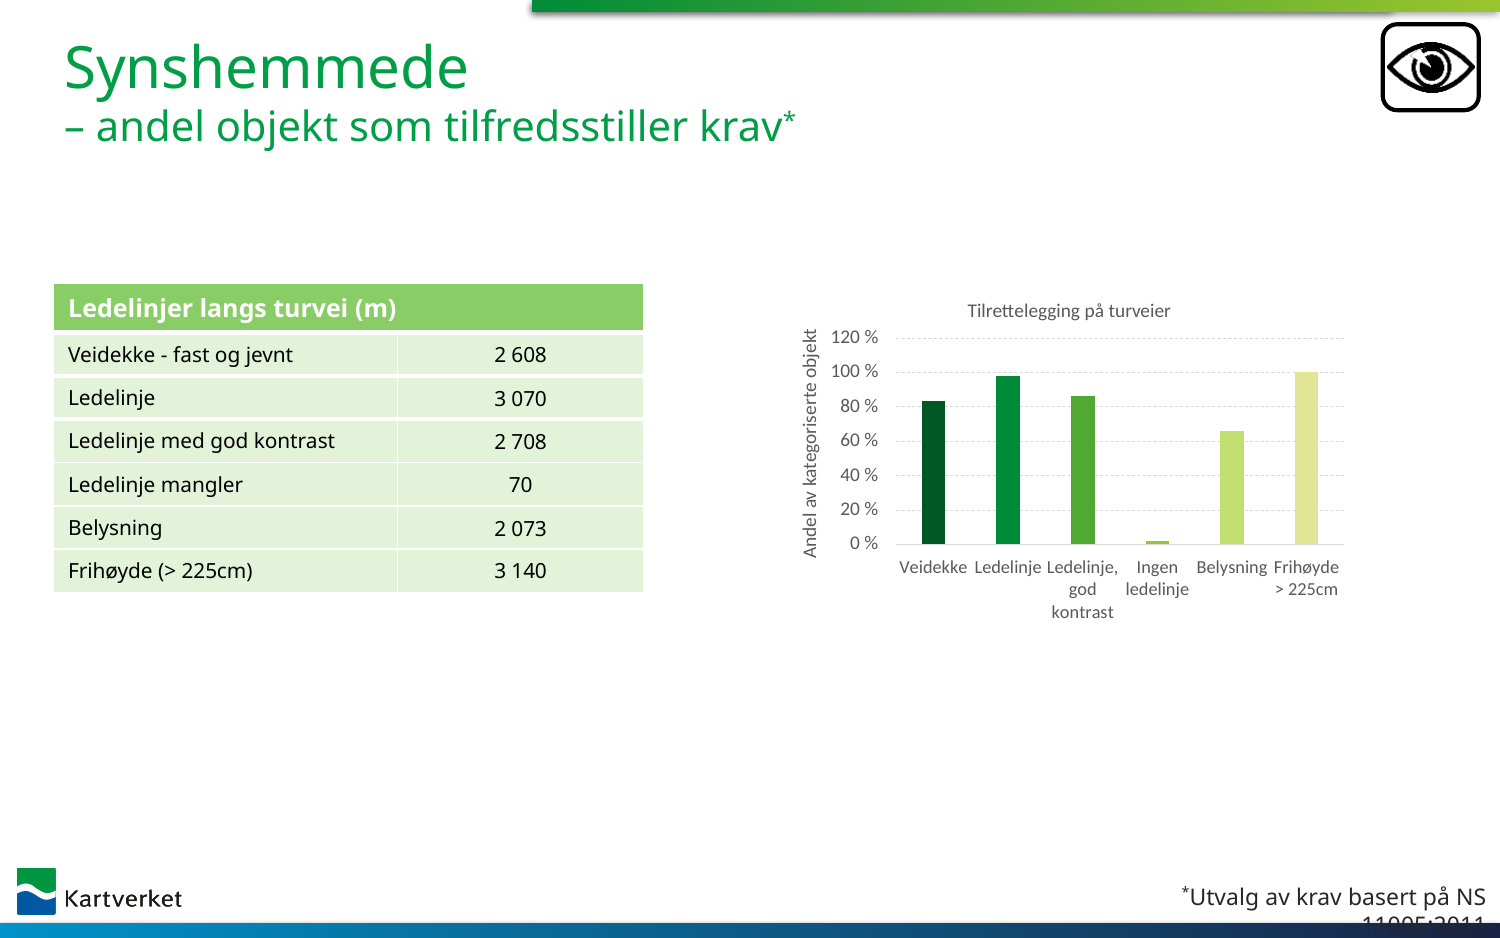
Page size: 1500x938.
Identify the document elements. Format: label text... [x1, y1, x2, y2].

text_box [1382, 24, 1480, 111]
table_cell Veidekke - fast og jevnt [54, 335, 397, 374]
picture [791, 291, 1348, 630]
table_header Ledelinjer langs turvei (m) [54, 284, 643, 330]
table_cell Belysning [54, 507, 397, 548]
table_cell 2 073 [398, 507, 643, 548]
table_cell 3 140 [398, 550, 643, 592]
table_cell 3 070 [398, 378, 643, 417]
table_cell Ledelinje [54, 378, 397, 417]
table_cell 2 708 [398, 421, 643, 462]
table_cell Ledelinje mangler [54, 463, 397, 505]
text_box *Utvalg av krav basert på NS 11005:2011 [1068, 873, 1500, 938]
table_cell Frihøyde (> 225cm) [54, 550, 397, 592]
table_cell 70 [398, 463, 643, 505]
table_cell 2 608 [398, 335, 643, 374]
table_cell Ledelinje med god kontrast [54, 421, 397, 462]
text_box Synshemmede – andel objekt som tilfredsstiller krav* [49, 24, 1431, 158]
